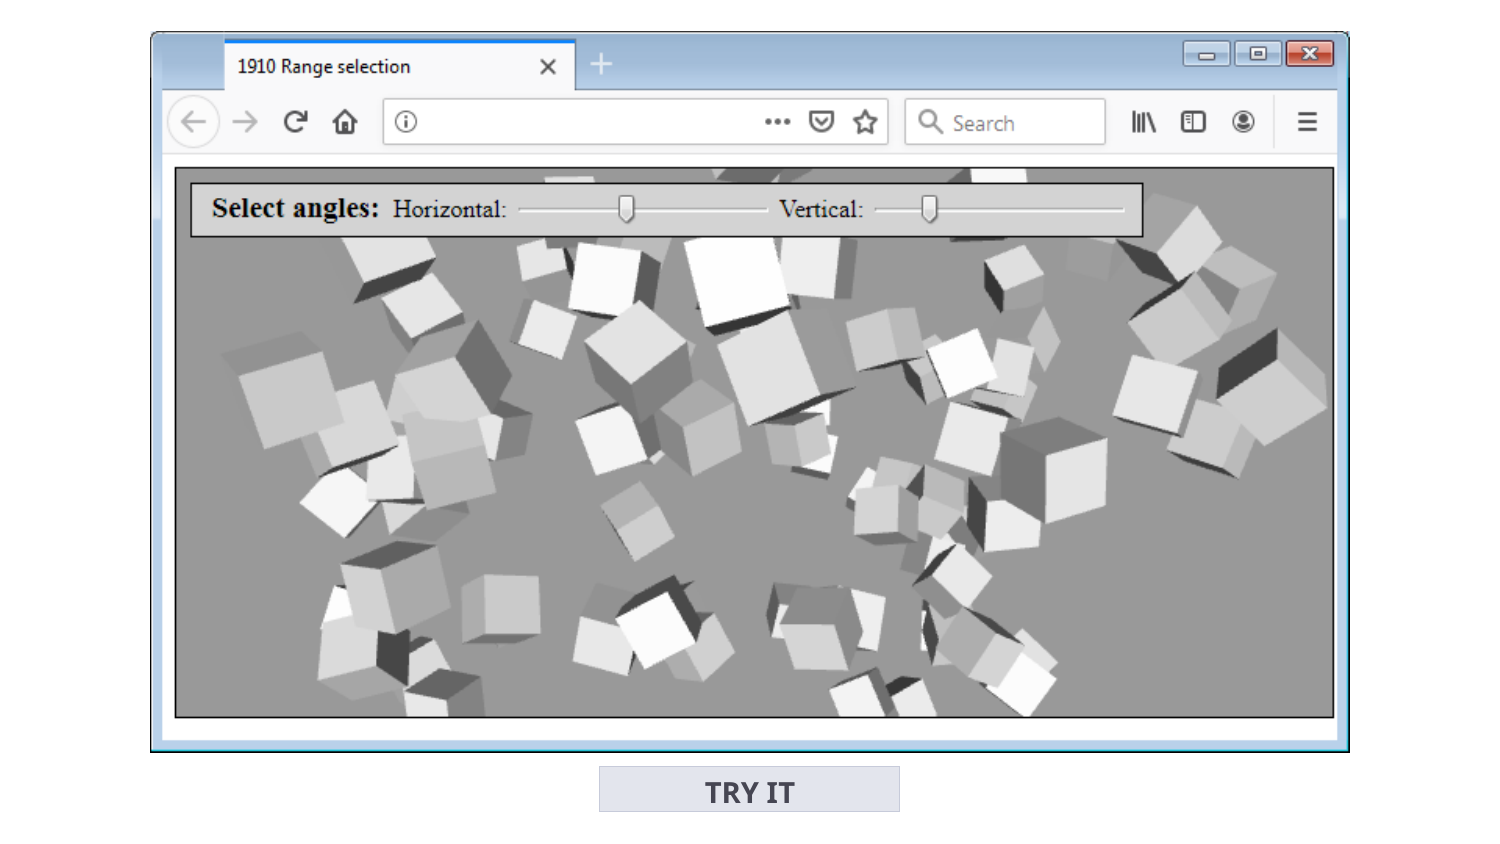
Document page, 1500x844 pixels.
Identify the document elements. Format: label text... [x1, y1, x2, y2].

text_box TRY IT [599, 766, 900, 812]
picture [149, 31, 1351, 753]
